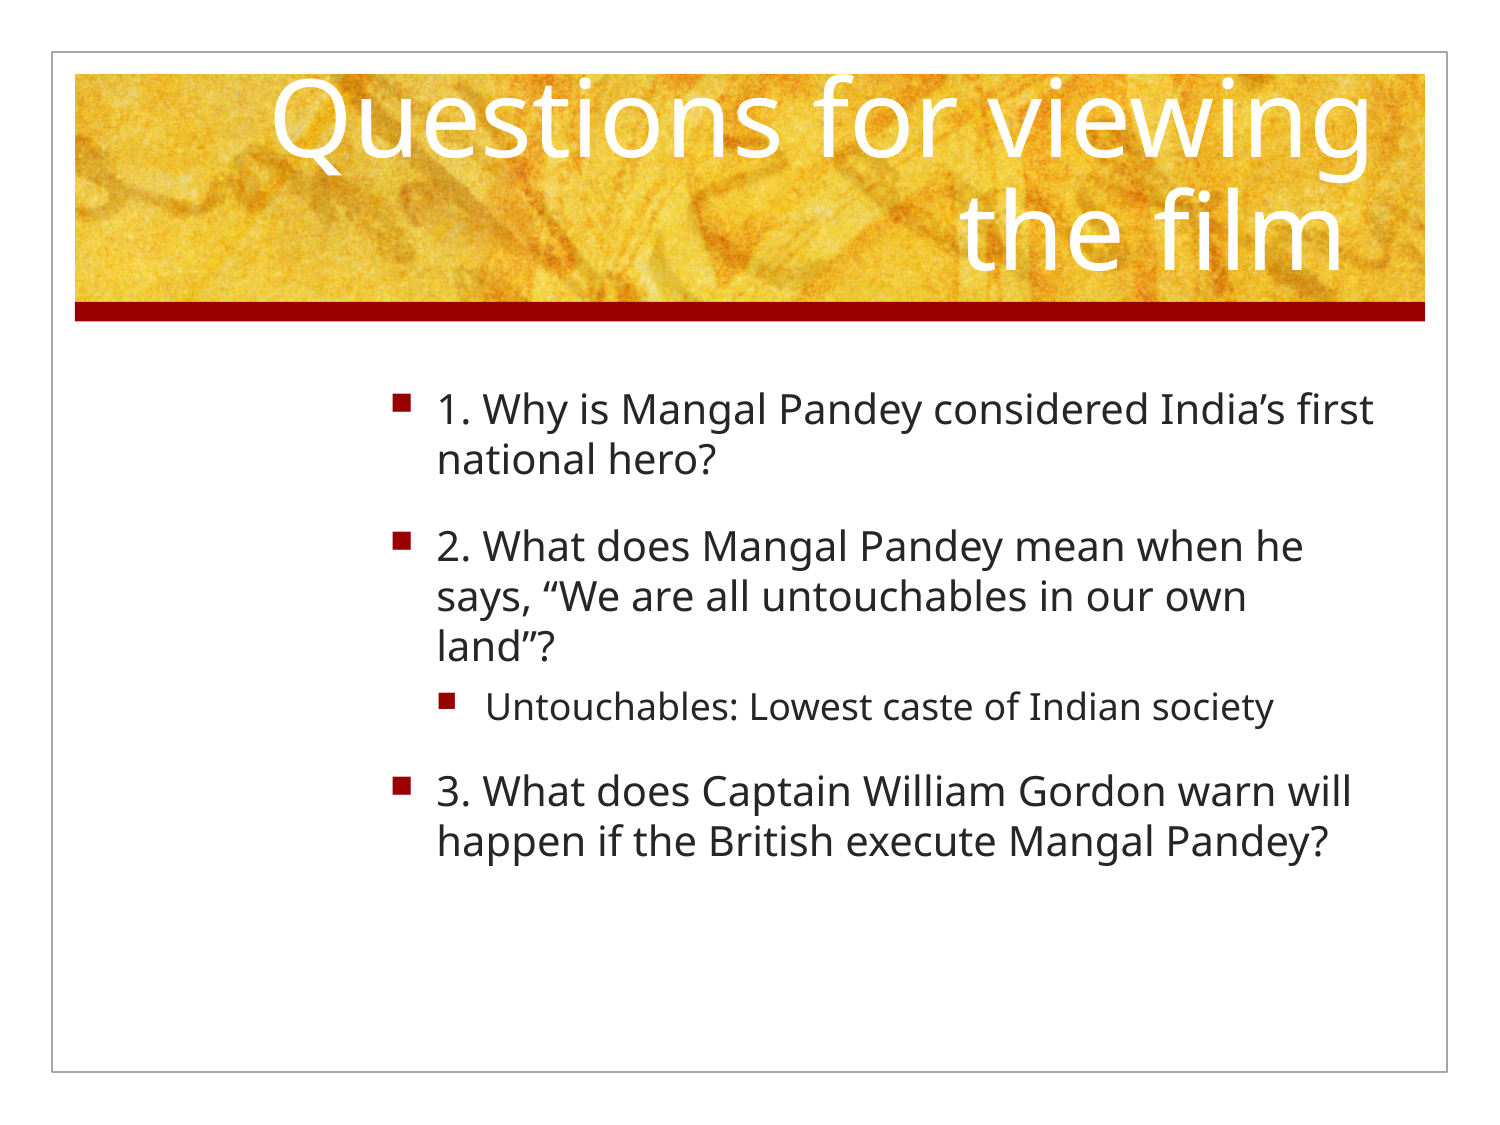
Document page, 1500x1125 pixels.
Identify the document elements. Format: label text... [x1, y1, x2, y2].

list 1. Why is Mangal Pandey considered India’s first national hero? 2. What does Mangal Pandey mean when he says, “We are all untouchables in our own land”? Untouchables: Lowest caste of Indian society 3. What does Captain William Gordon warn will happen if the British execute Mangal Pandey? [375, 375, 1392, 1005]
title Questions for viewing the film [108, 74, 1392, 292]
picture [75, 74, 1425, 301]
